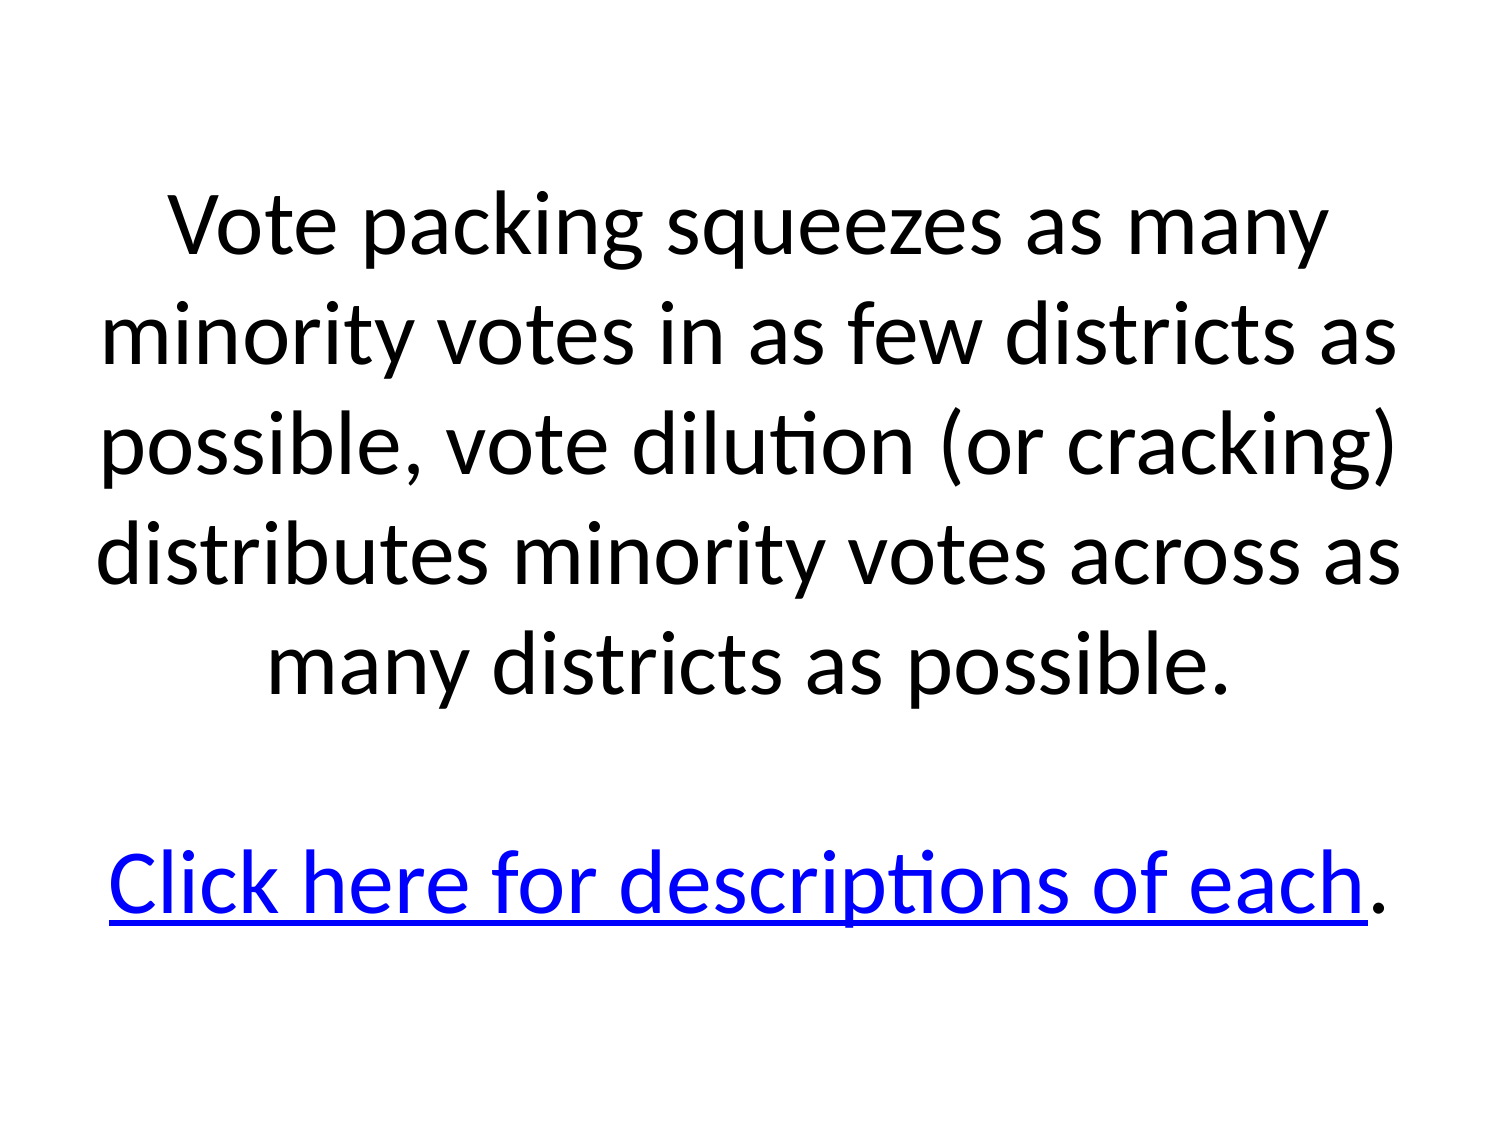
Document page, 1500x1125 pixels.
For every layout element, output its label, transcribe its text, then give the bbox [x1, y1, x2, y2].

title Vote packing squeezes as many minority votes in as few districts as possible, vote dilution (or cracking) distributes minority votes across as many districts as possible. Click here for descriptions of each. [74, 44, 1426, 1051]
